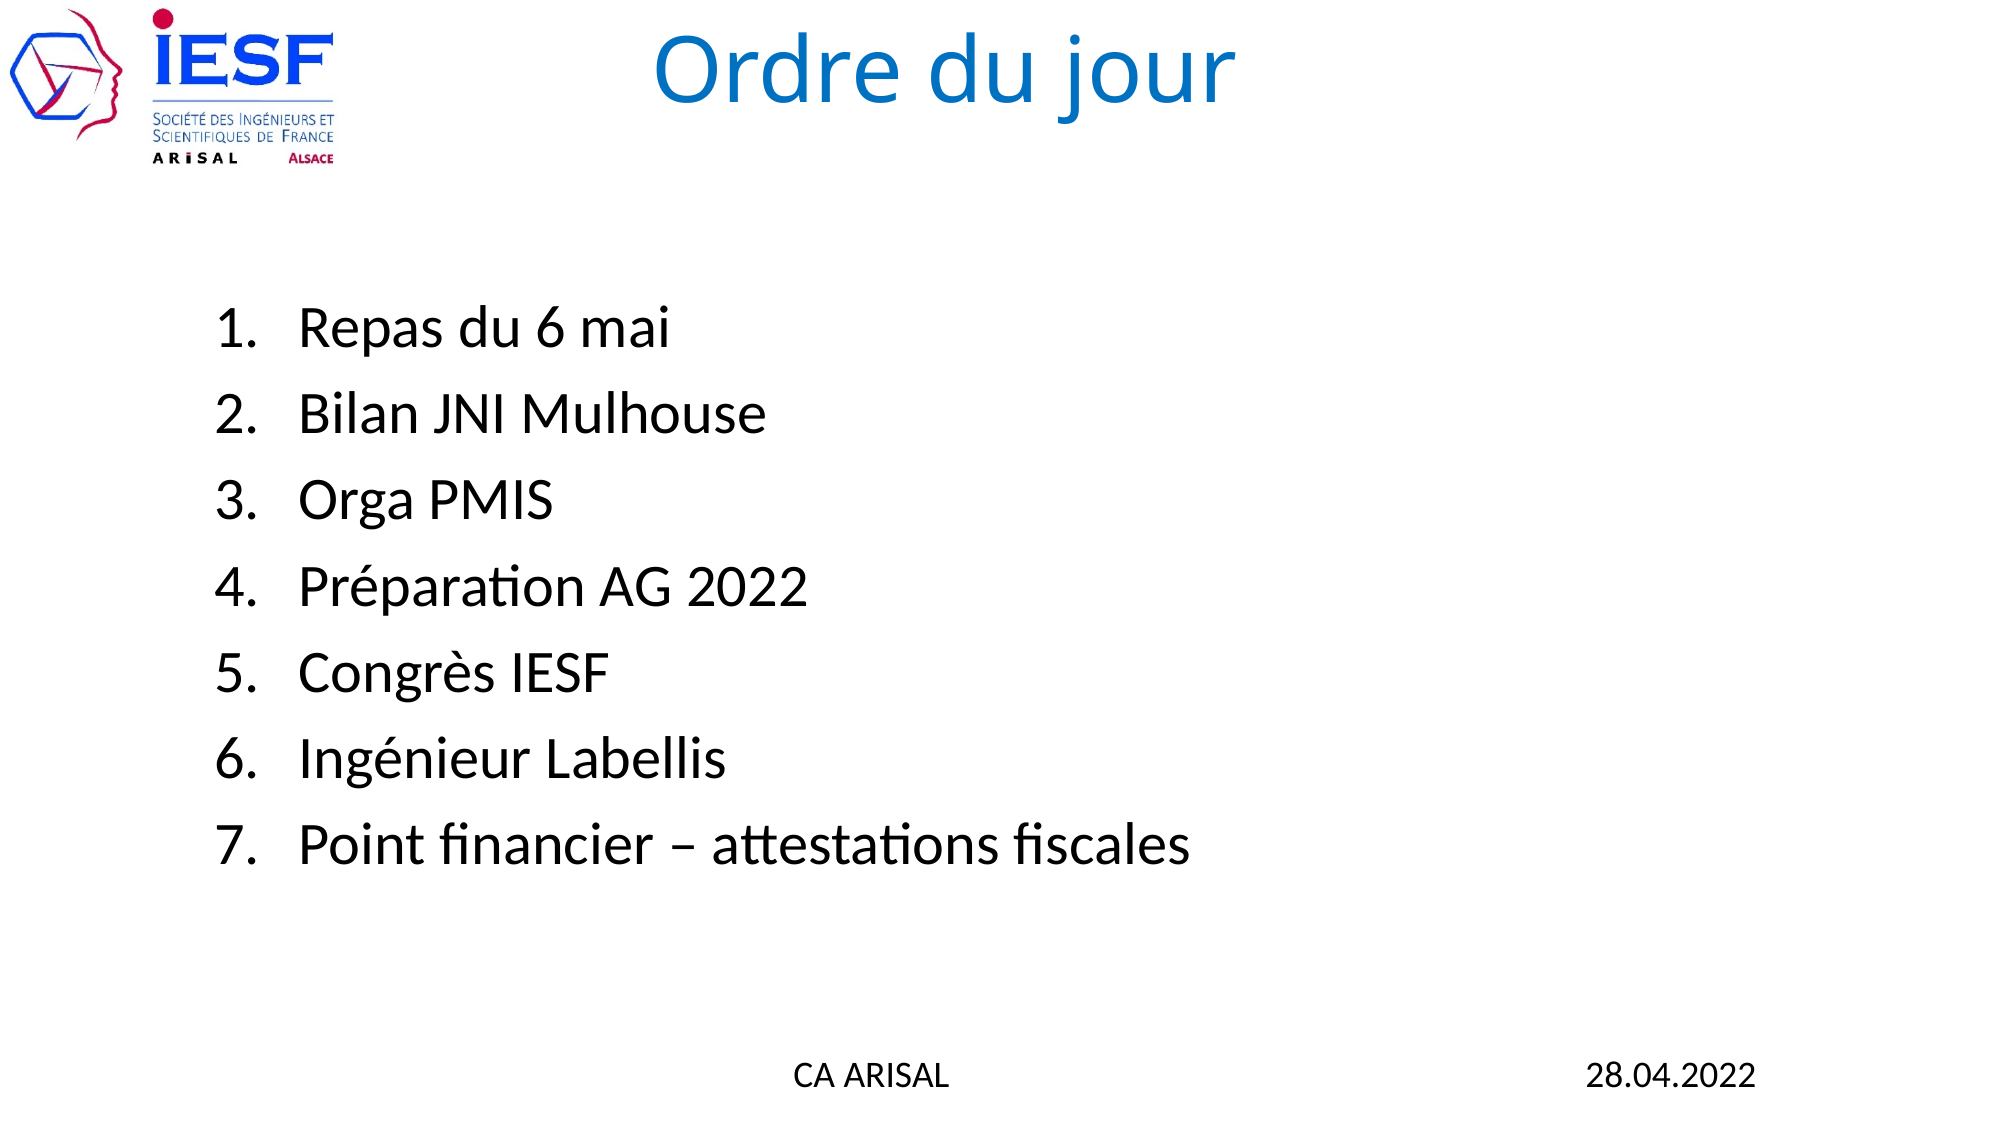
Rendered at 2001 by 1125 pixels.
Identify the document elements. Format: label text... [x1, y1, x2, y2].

picture [0, 0, 343, 172]
list Repas du 6 mai Bilan JNI Mulhouse Orga PMIS Préparation AG 2022 Congrès IESF Ingénieur Labellis Point financier – attestations fiscales [199, 288, 1825, 978]
title Ordre du jour [486, 0, 1951, 146]
